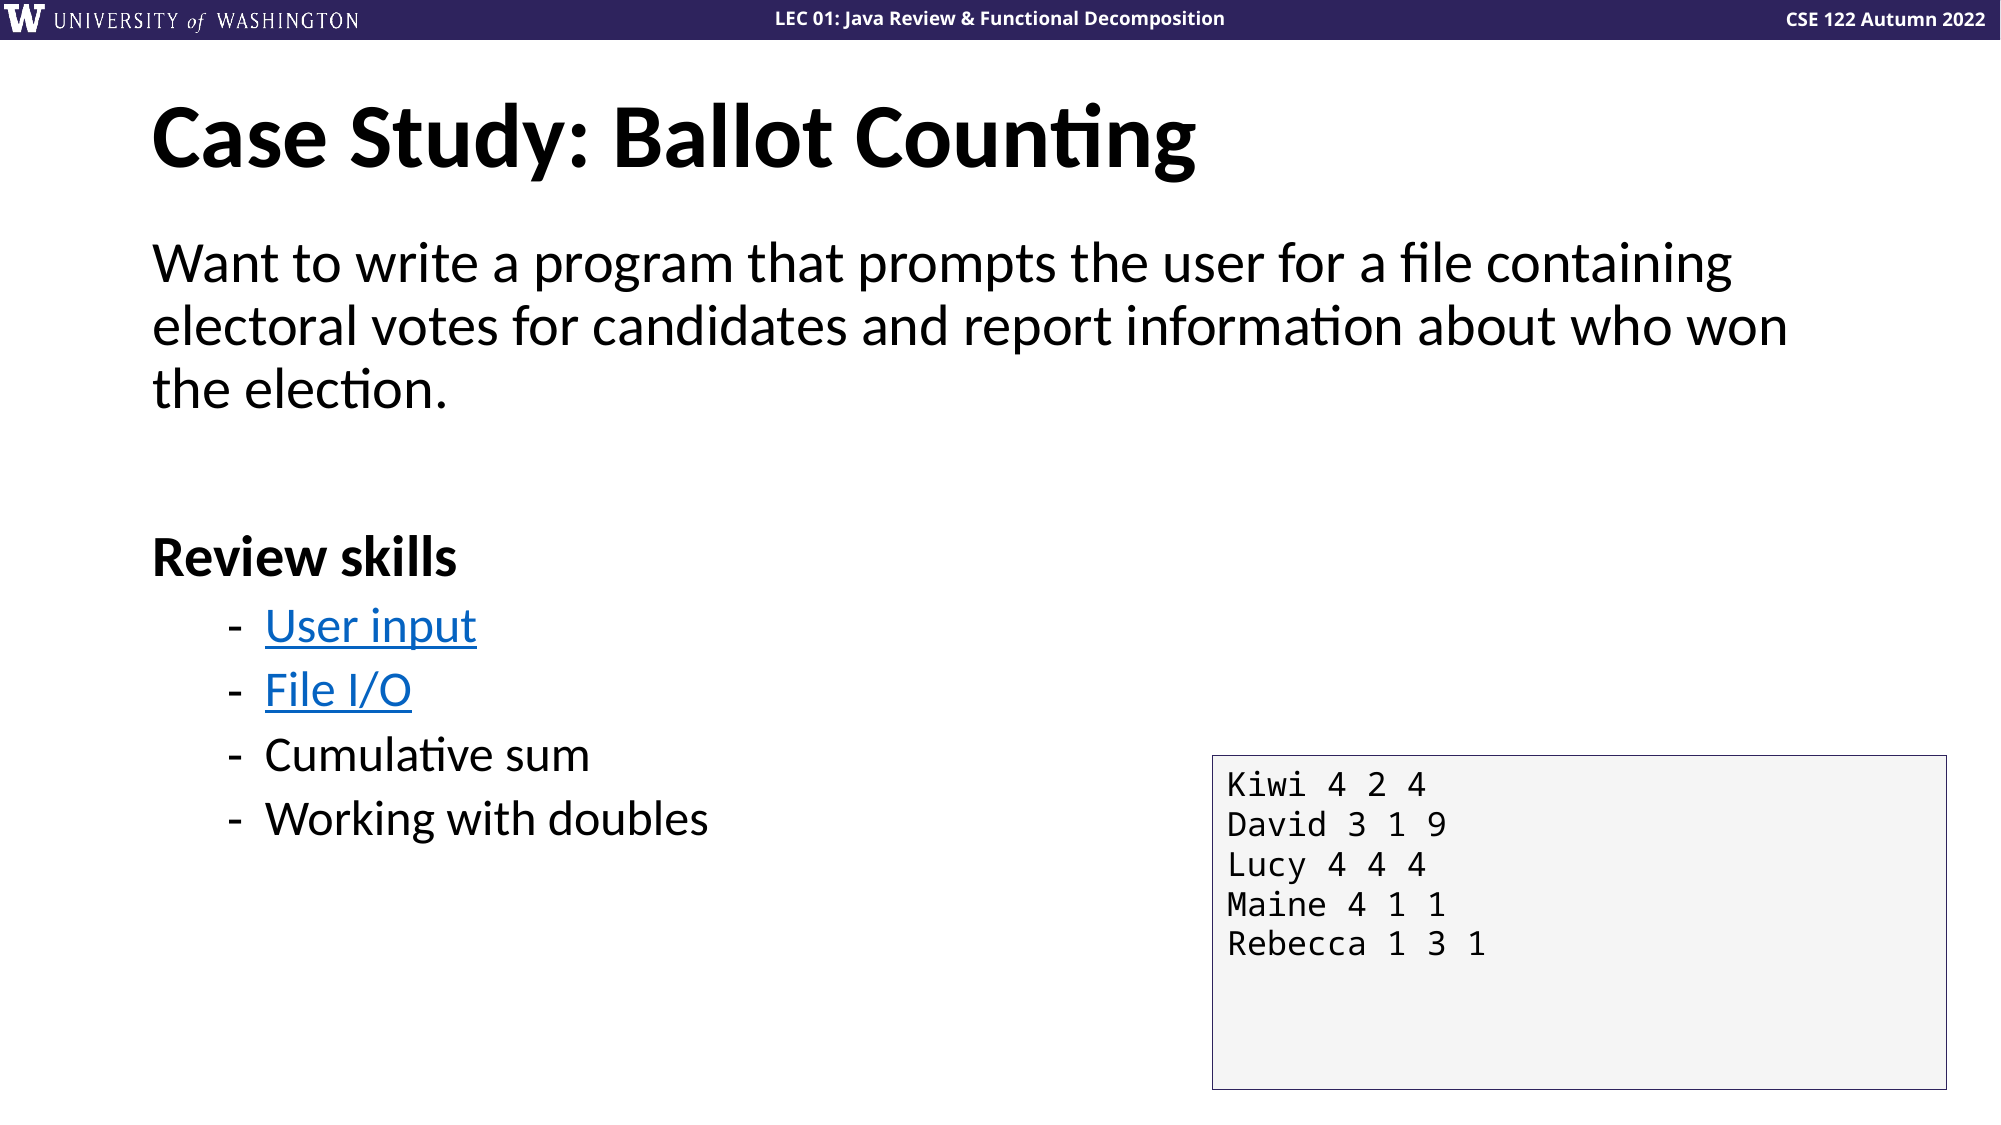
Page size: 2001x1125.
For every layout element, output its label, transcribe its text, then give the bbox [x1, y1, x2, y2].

text_box Kiwi 4 2 4 David 3 1 9 Lucy 4 4 4 Maine 4 1 1 Rebecca 1 3 1 [1212, 755, 1947, 1090]
title Case Study: Ballot Counting [137, 74, 1863, 200]
list Want to write a program that prompts the user for a file containing electoral votes for candidates and report information about who won the election. Review skills User input File I/O Cumulative sum Working with doubles [137, 224, 1863, 1014]
picture [4, 4, 358, 33]
